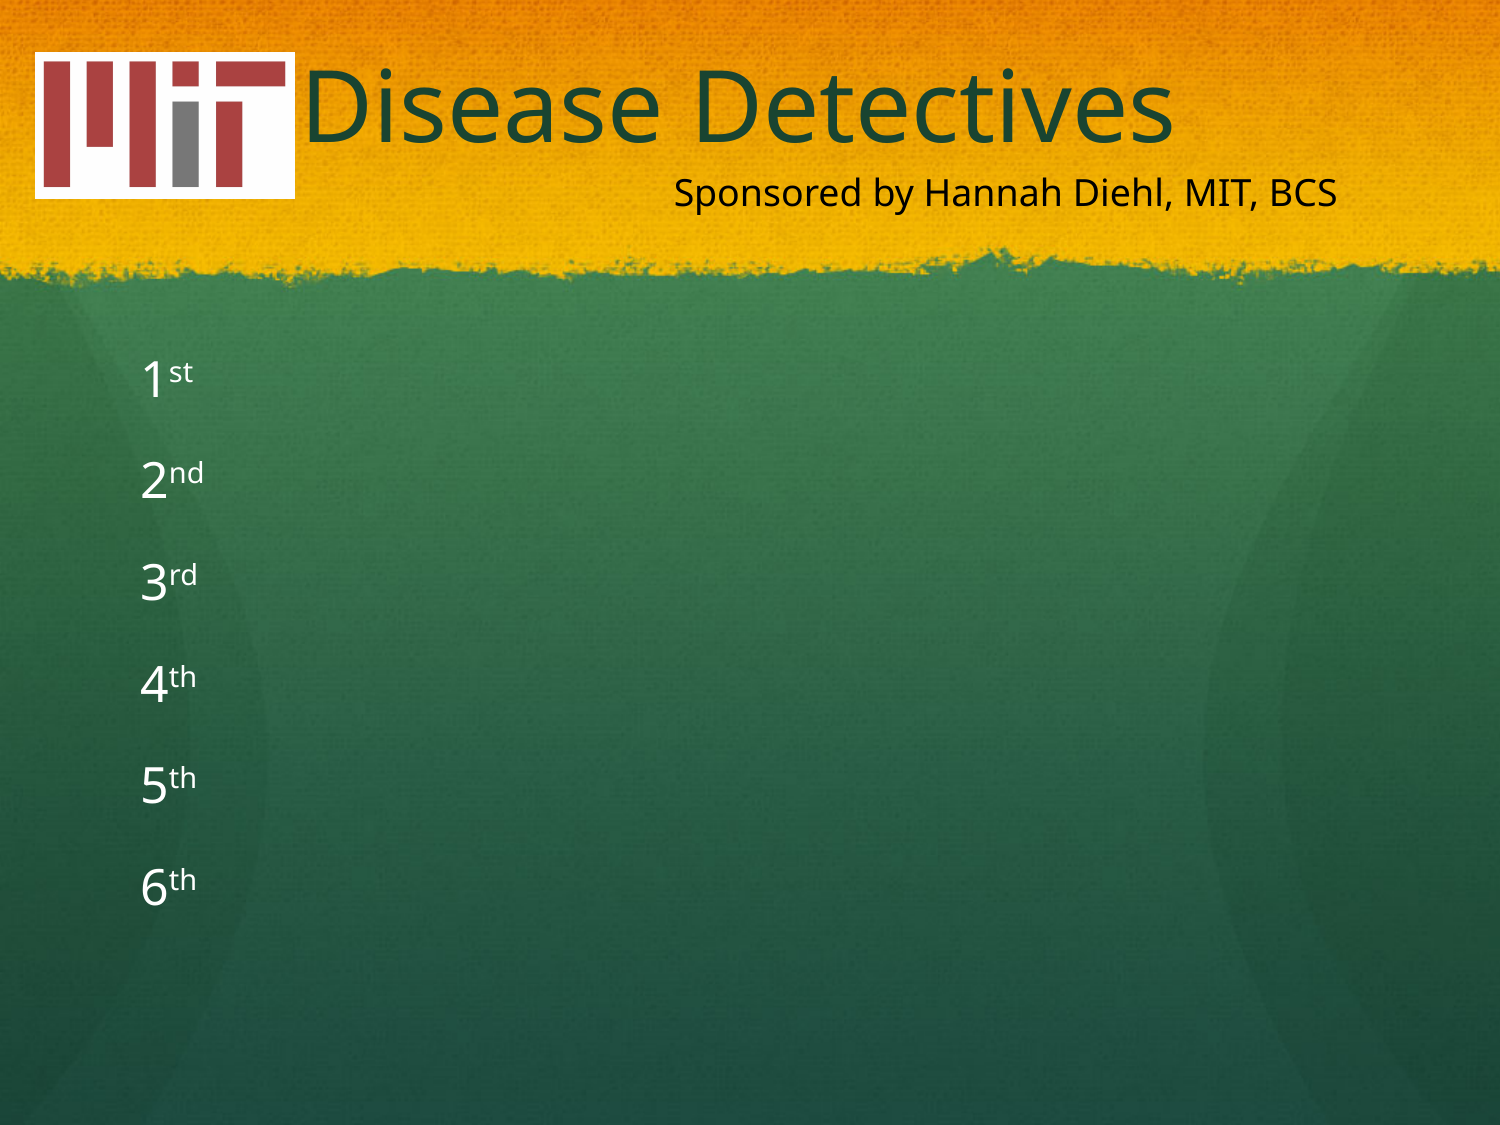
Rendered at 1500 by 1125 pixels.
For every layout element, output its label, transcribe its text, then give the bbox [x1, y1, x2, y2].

title Disease Detectives [125, 13, 1353, 193]
list 1st 2nd 3rd 4th 5th 6th [125, 339, 1375, 1026]
text_box Sponsored by Hannah Diehl, MIT, BCS [654, 161, 1353, 222]
picture [0, 0, 1500, 1125]
